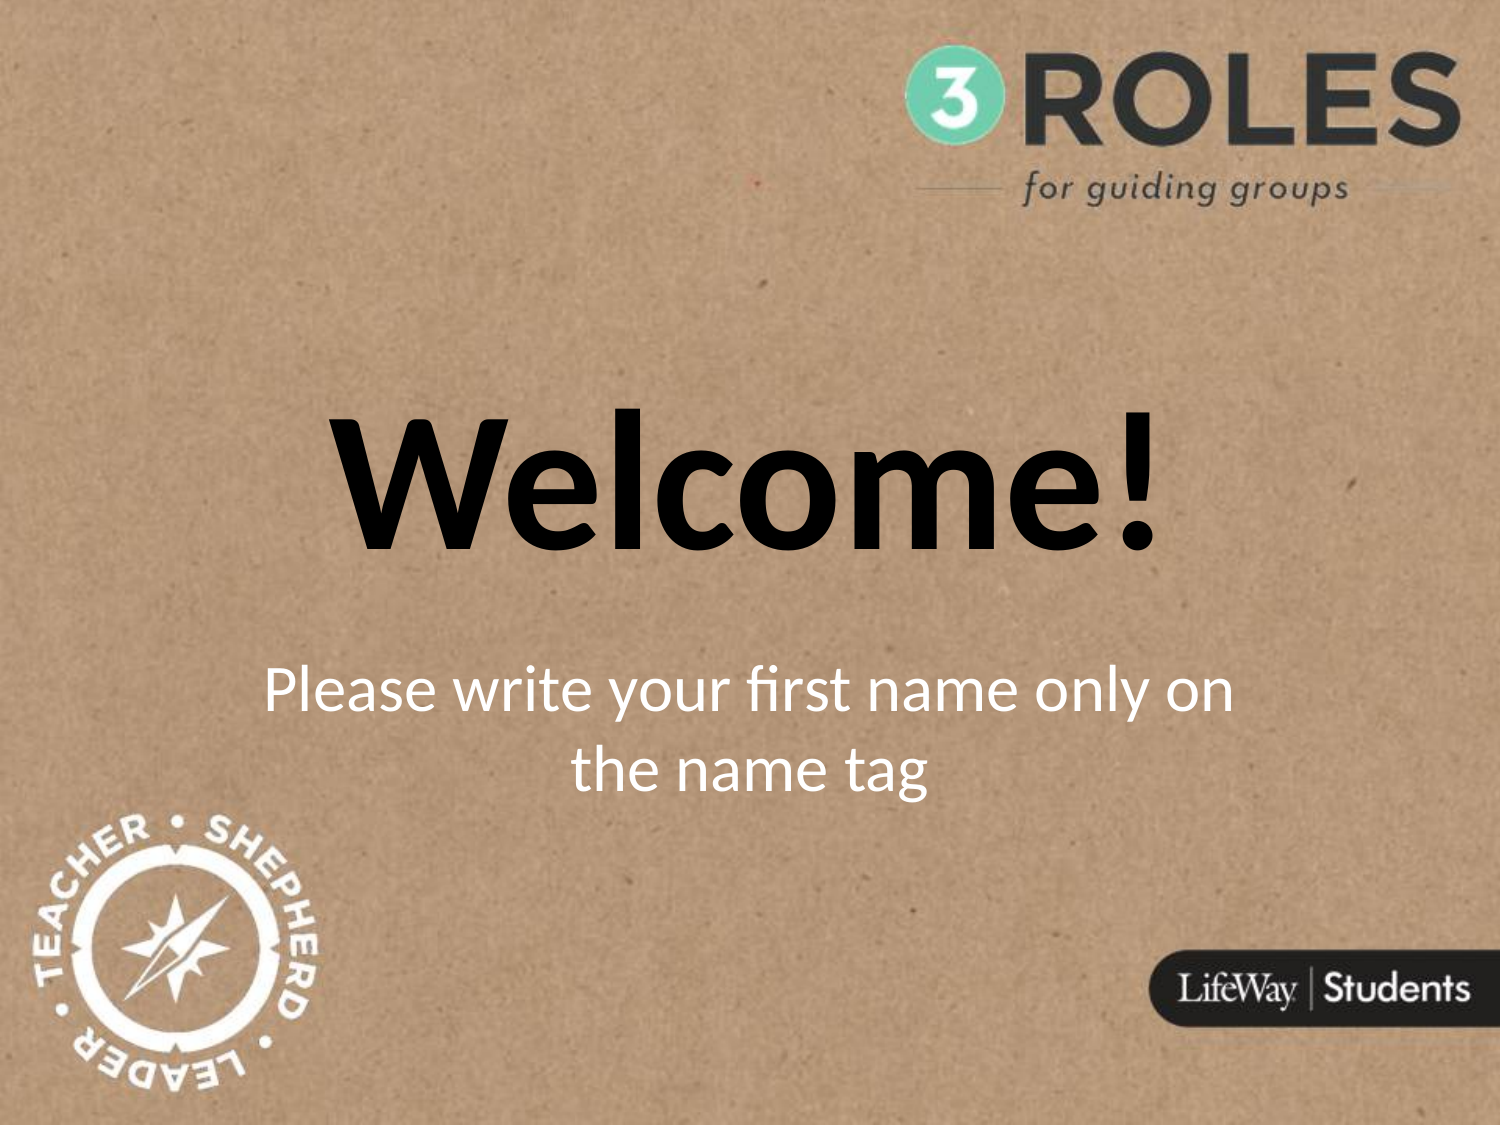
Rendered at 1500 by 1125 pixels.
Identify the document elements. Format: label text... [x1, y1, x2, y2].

title Welcome! [112, 349, 1388, 591]
picture [0, 0, 1500, 1125]
subtitle Please write your first name only on the name tag [225, 637, 1275, 925]
